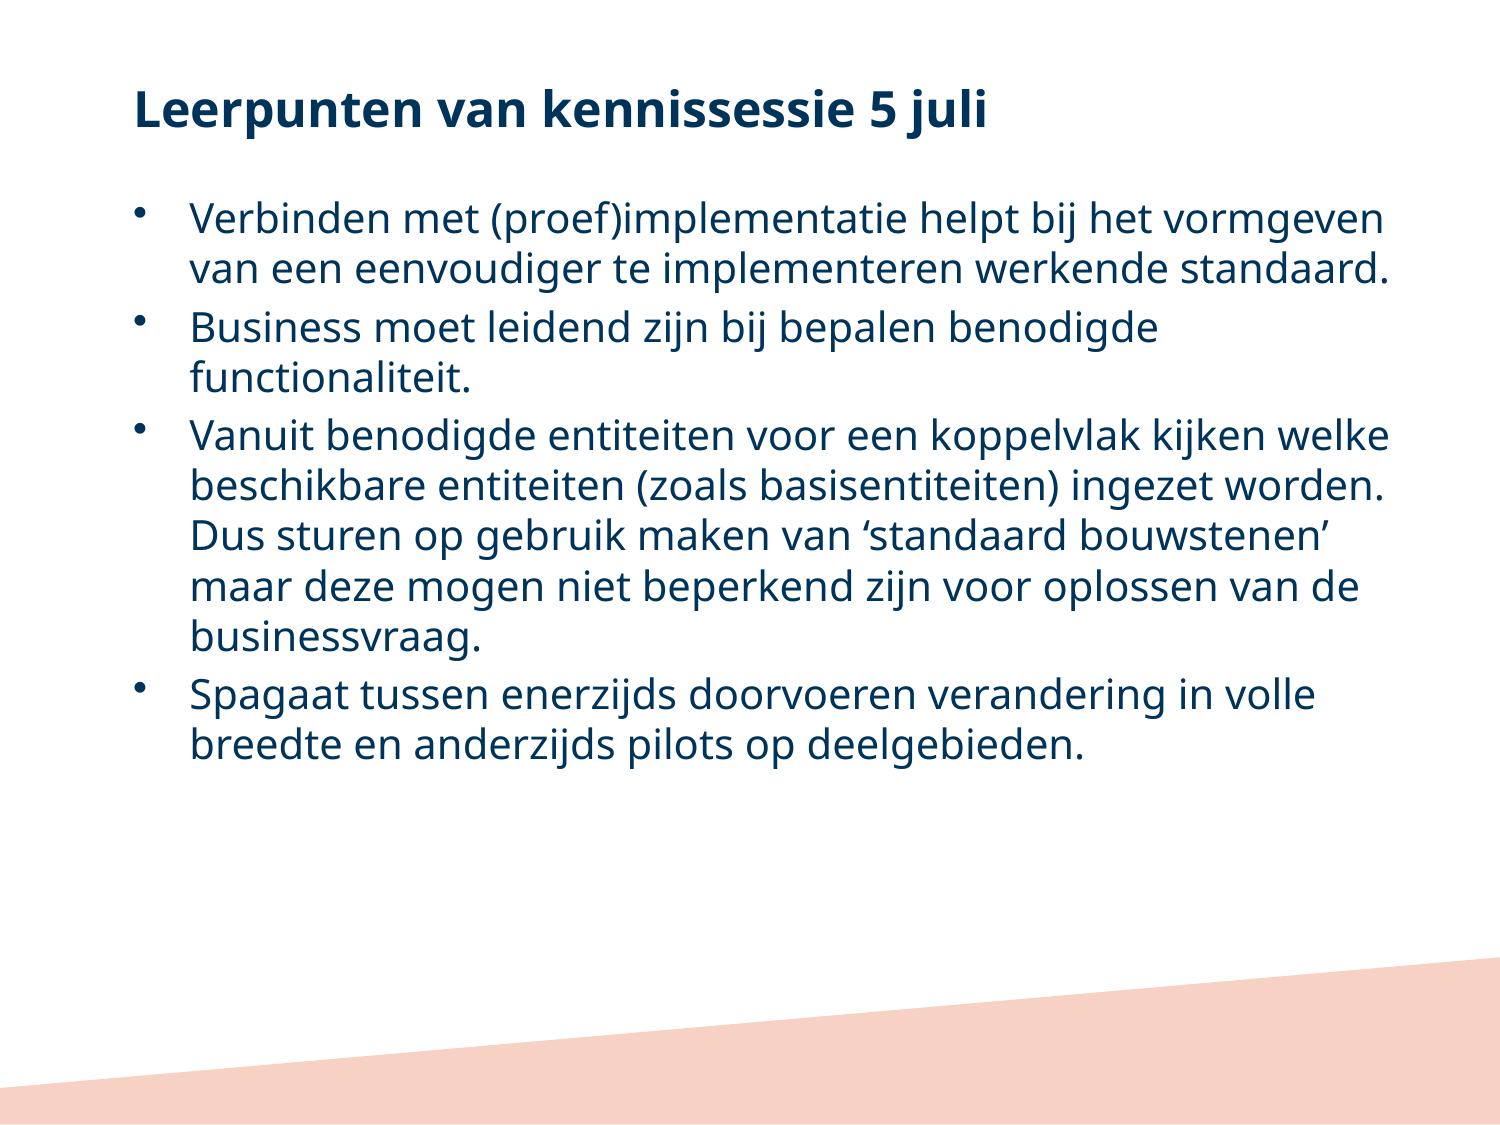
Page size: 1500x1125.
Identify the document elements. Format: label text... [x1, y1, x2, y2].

list Verbinden met (proef)implementatie helpt bij het vormgeven van een eenvoudiger te implementeren werkende standaard. Business moet leidend zijn bij bepalen benodigde functionaliteit. Vanuit benodigde entiteiten voor een koppelvlak kijken welke beschikbare entiteiten (zoals basisentiteiten) ingezet worden. Dus sturen op gebruik maken van ‘standaard bouwstenen’ maar deze mogen niet beperkend zijn voor oplossen van de businessvraag. Spagaat tussen enerzijds doorvoeren verandering in volle breedte en anderzijds pilots op deelgebieden. [118, 184, 1424, 941]
title Leerpunten van kennissessie 5 juli [118, 42, 1382, 173]
